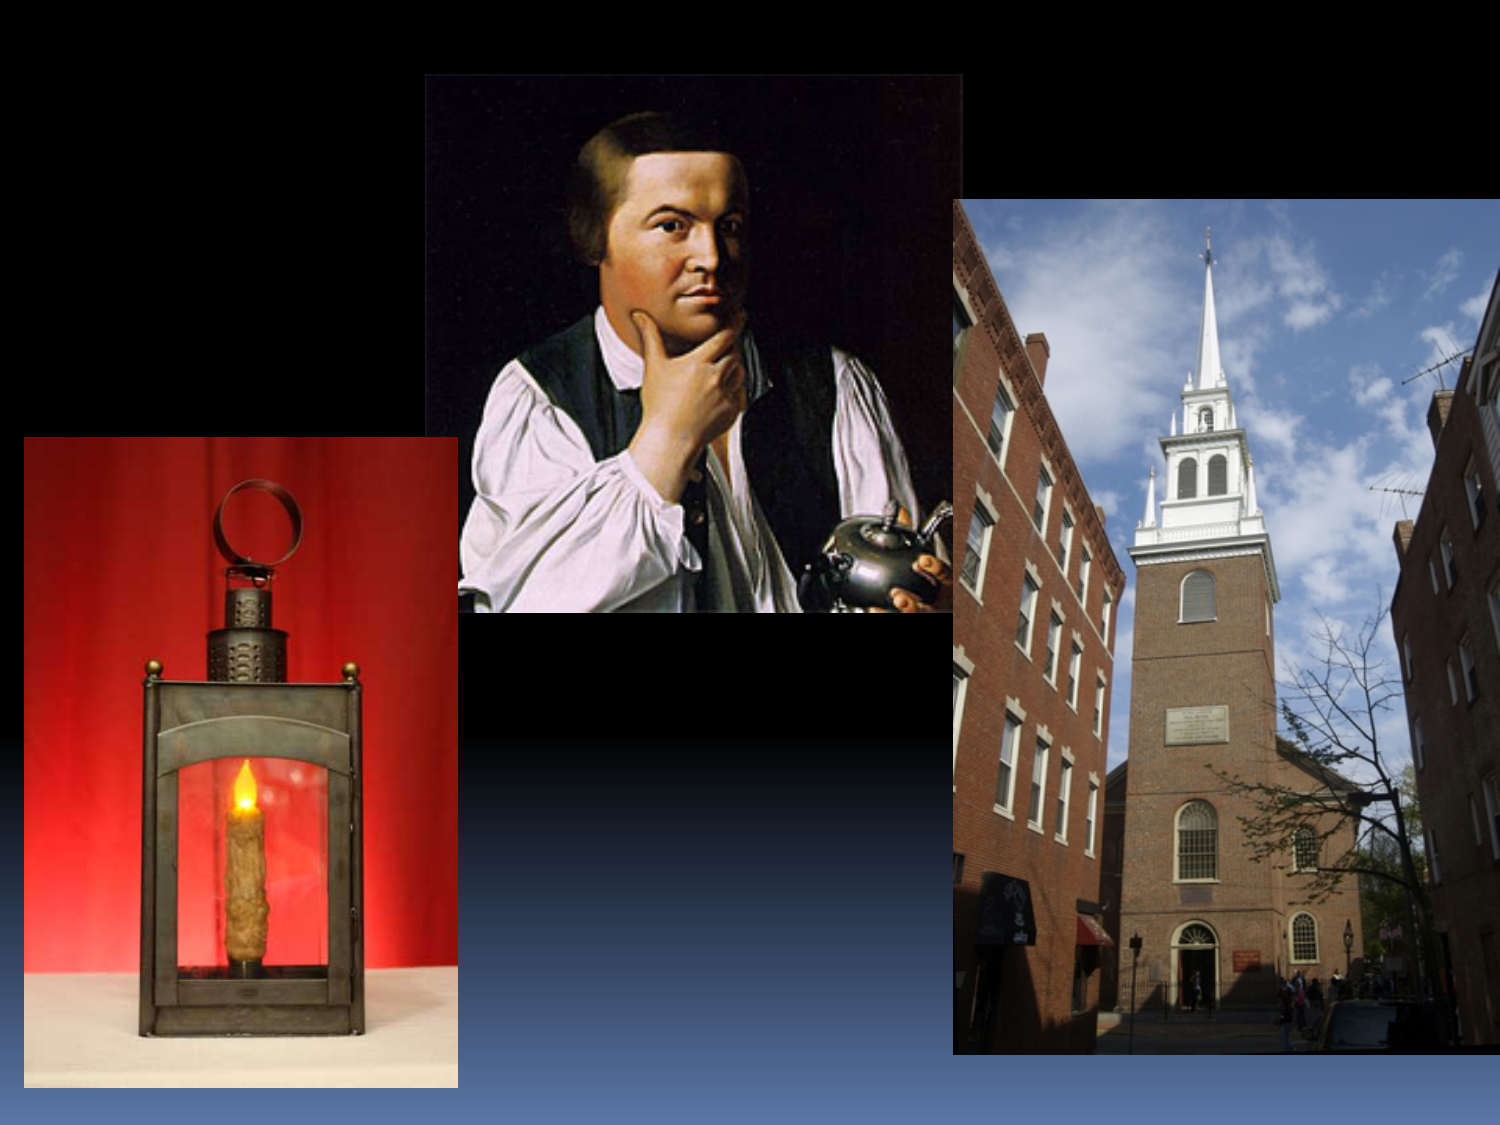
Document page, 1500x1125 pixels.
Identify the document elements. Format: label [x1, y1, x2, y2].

picture [424, 74, 963, 613]
picture [24, 437, 459, 1088]
picture [952, 199, 1500, 1056]
